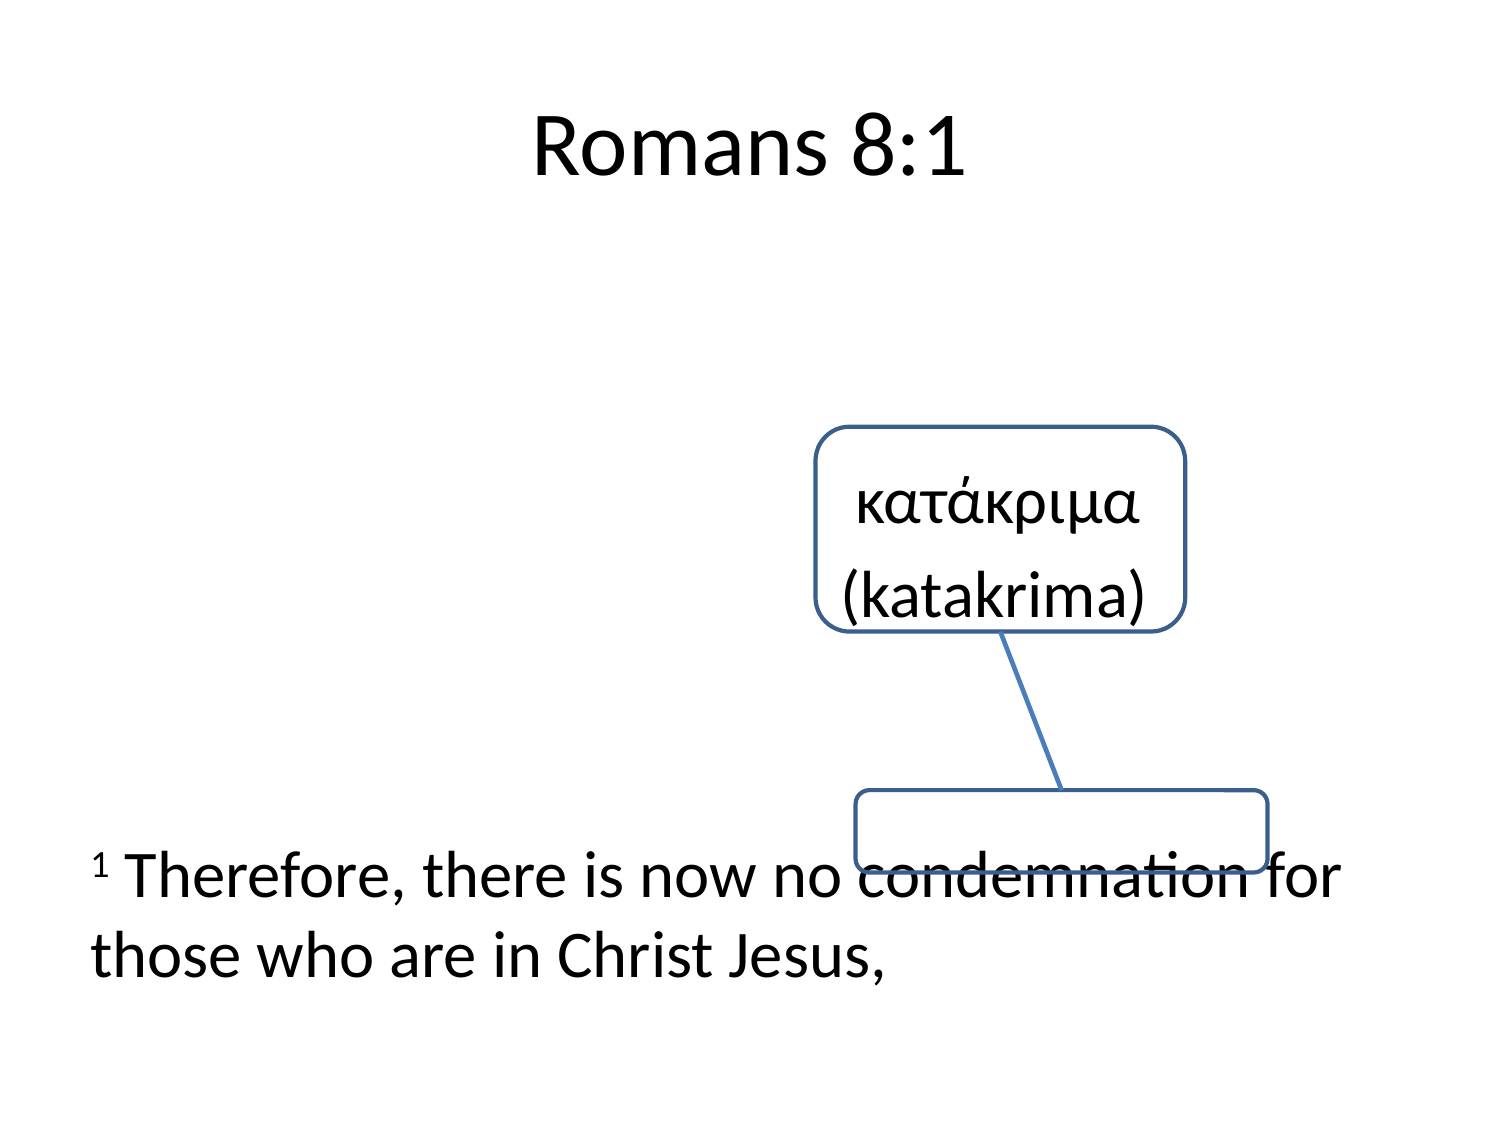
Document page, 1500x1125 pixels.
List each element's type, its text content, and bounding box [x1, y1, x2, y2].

list κατάκριμα (katakrima) 1 Therefore, there is now no condemnation for those who are in Christ Jesus, [75, 262, 1425, 1005]
title Romans 8:1 [75, 45, 1425, 233]
text_box [853, 788, 1270, 875]
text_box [1000, 631, 1062, 791]
text_box [813, 424, 1188, 634]
